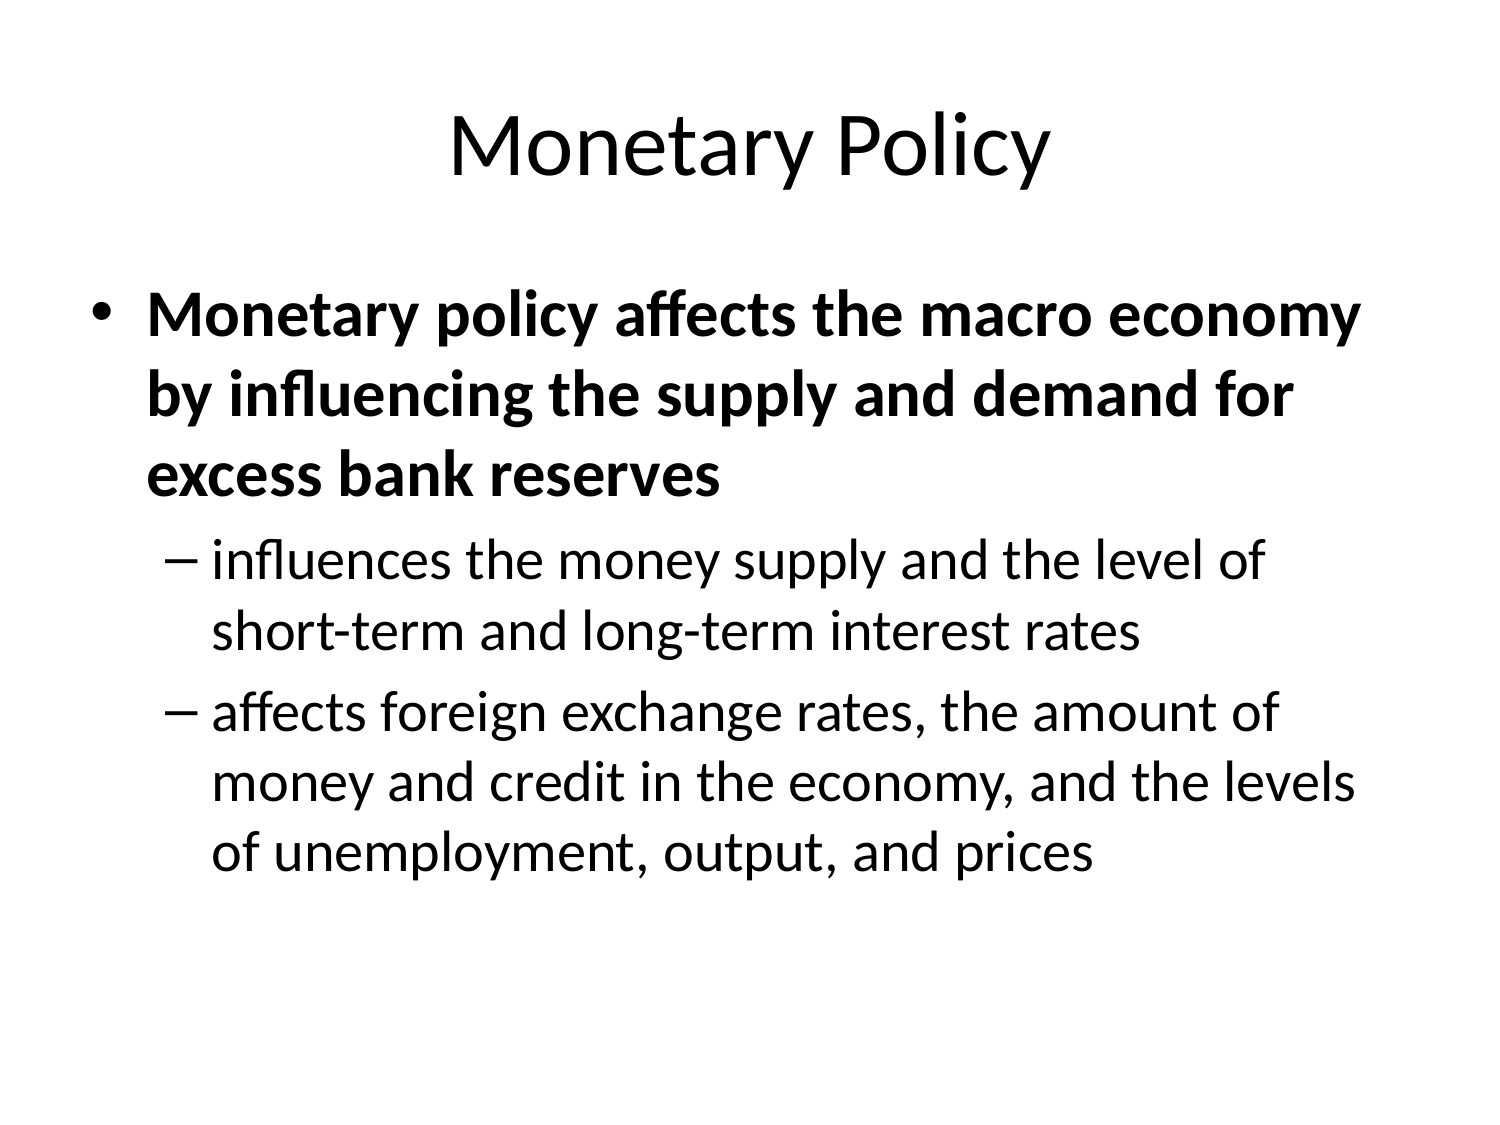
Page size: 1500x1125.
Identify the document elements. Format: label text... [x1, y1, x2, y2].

title Monetary Policy [75, 45, 1425, 233]
list Monetary policy affects the macro economy by influencing the supply and demand for excess bank reserves influences the money supply and the level of short-term and long-term interest rates affects foreign exchange rates, the amount of money and credit in the economy, and the levels of unemployment, output, and prices [75, 262, 1425, 1005]
